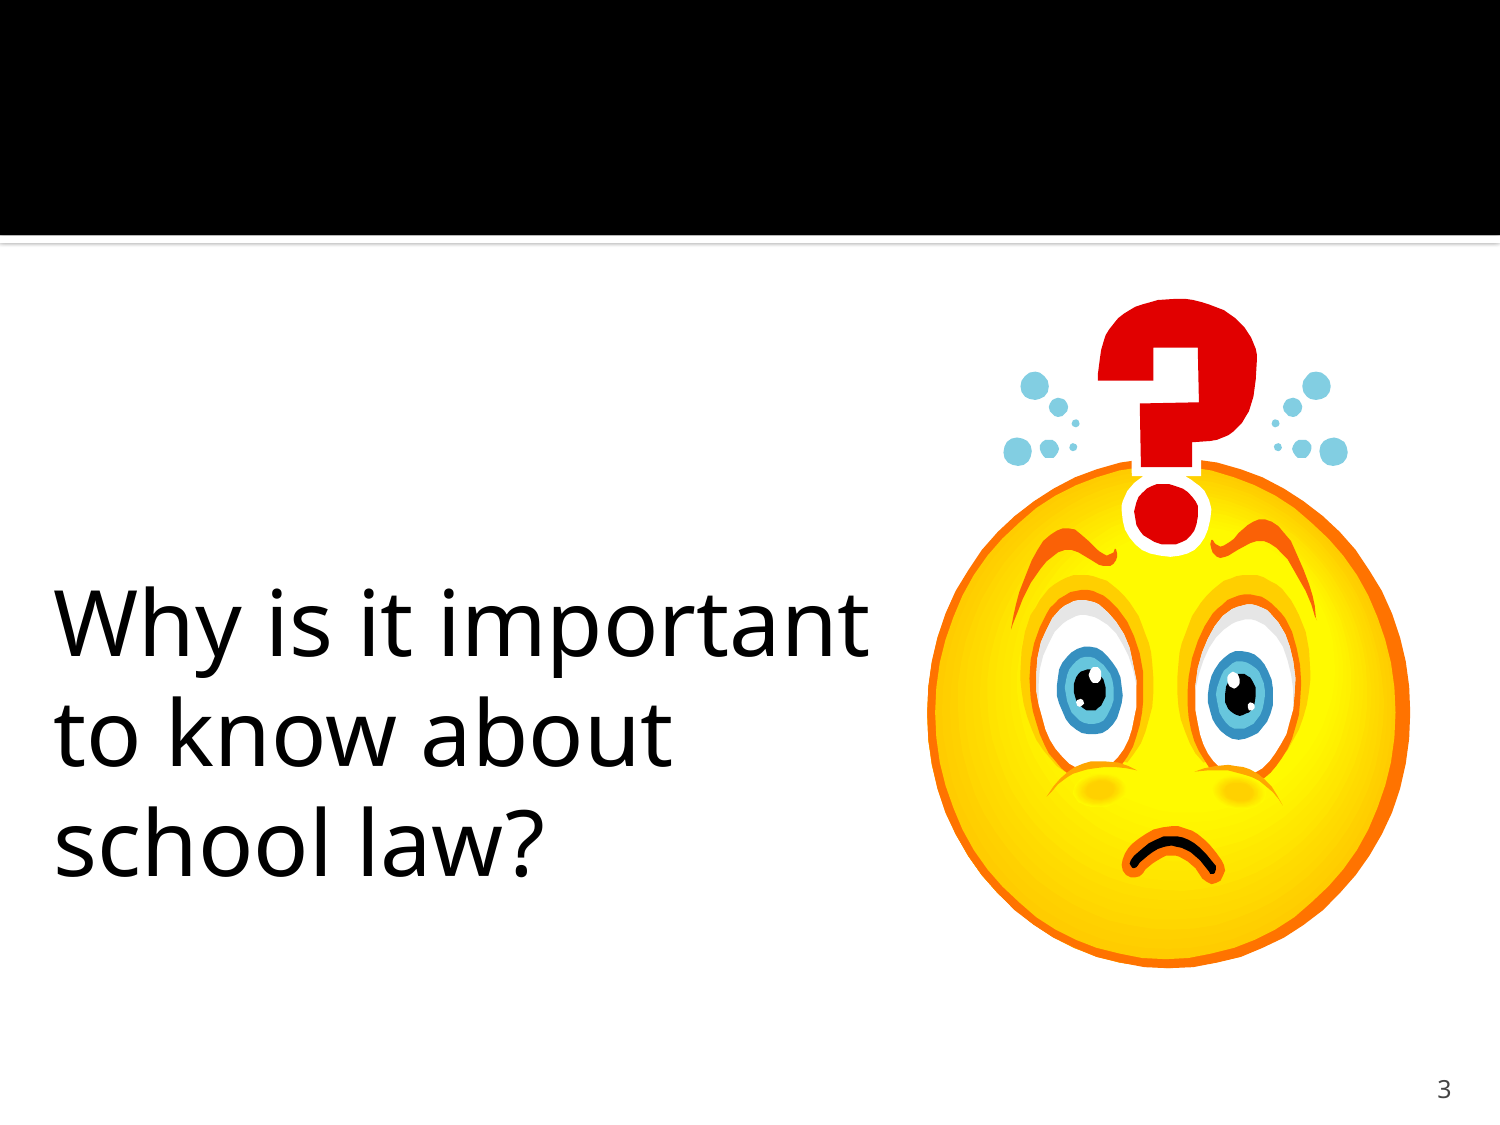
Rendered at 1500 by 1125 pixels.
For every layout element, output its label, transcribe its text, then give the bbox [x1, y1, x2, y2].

slide_number 3 [1345, 1062, 1467, 1108]
list Why is it important to know about school law? [24, 549, 900, 950]
picture [924, 287, 1413, 971]
